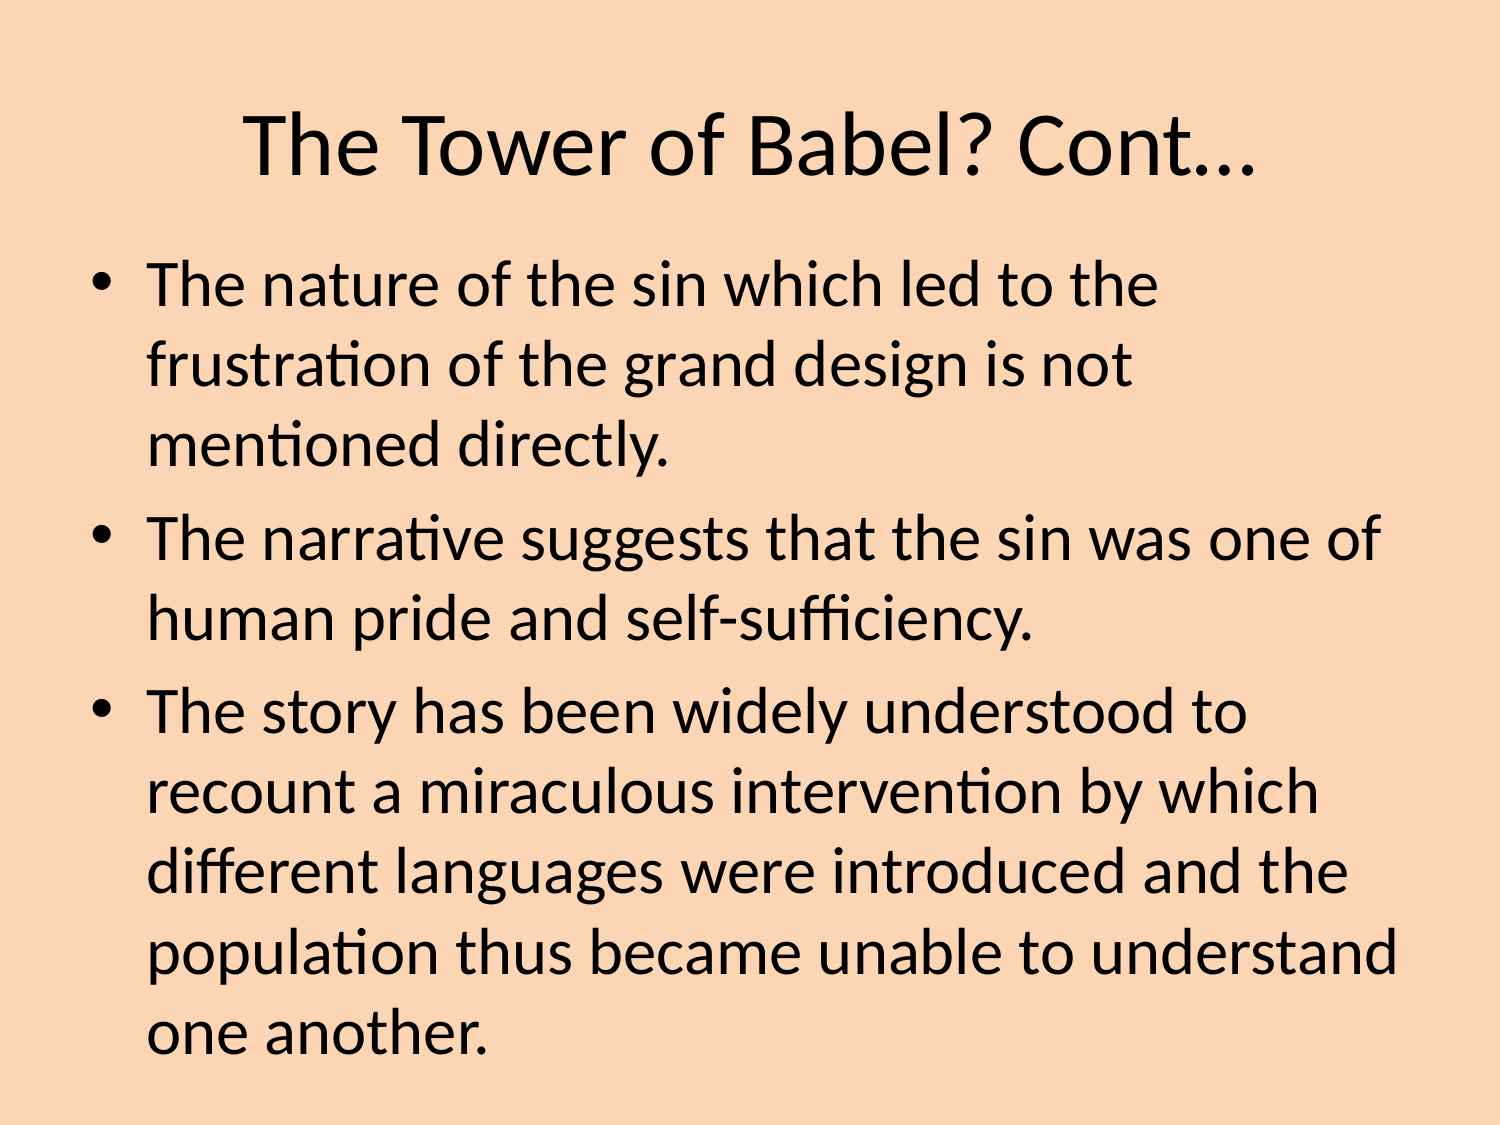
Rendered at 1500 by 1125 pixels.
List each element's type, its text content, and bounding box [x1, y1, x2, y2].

list The nature of the sin which led to the frustration of the grand design is not mentioned directly. The narrative suggests that the sin was one of human pride and self-sufficiency. The story has been widely understood to recount a miraculous intervention by which different languages were introduced and the population thus became unable to understand one another. [75, 232, 1425, 1125]
title The Tower of Babel? Cont… [75, 45, 1425, 232]
